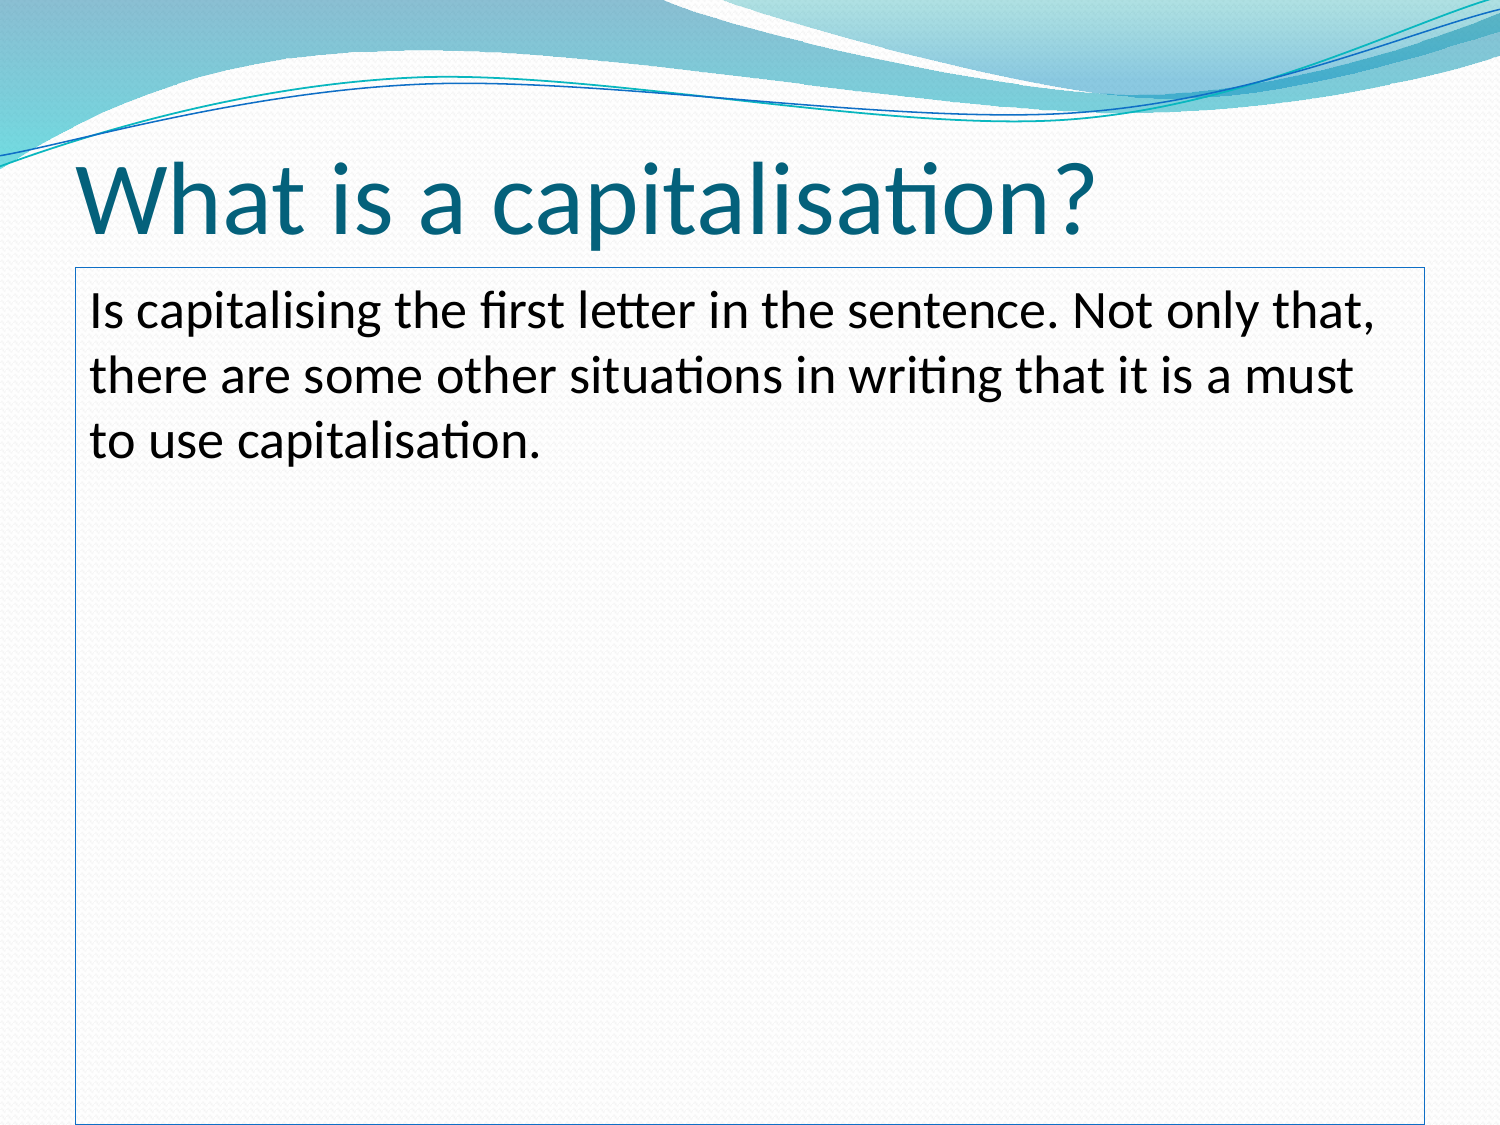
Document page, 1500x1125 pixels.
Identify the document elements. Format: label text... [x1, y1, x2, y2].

title What is a capitalisation? [75, 54, 1425, 256]
list Is capitalising the first letter in the sentence. Not only that, there are some other situations in writing that it is a must to use capitalisation. [75, 267, 1425, 1125]
